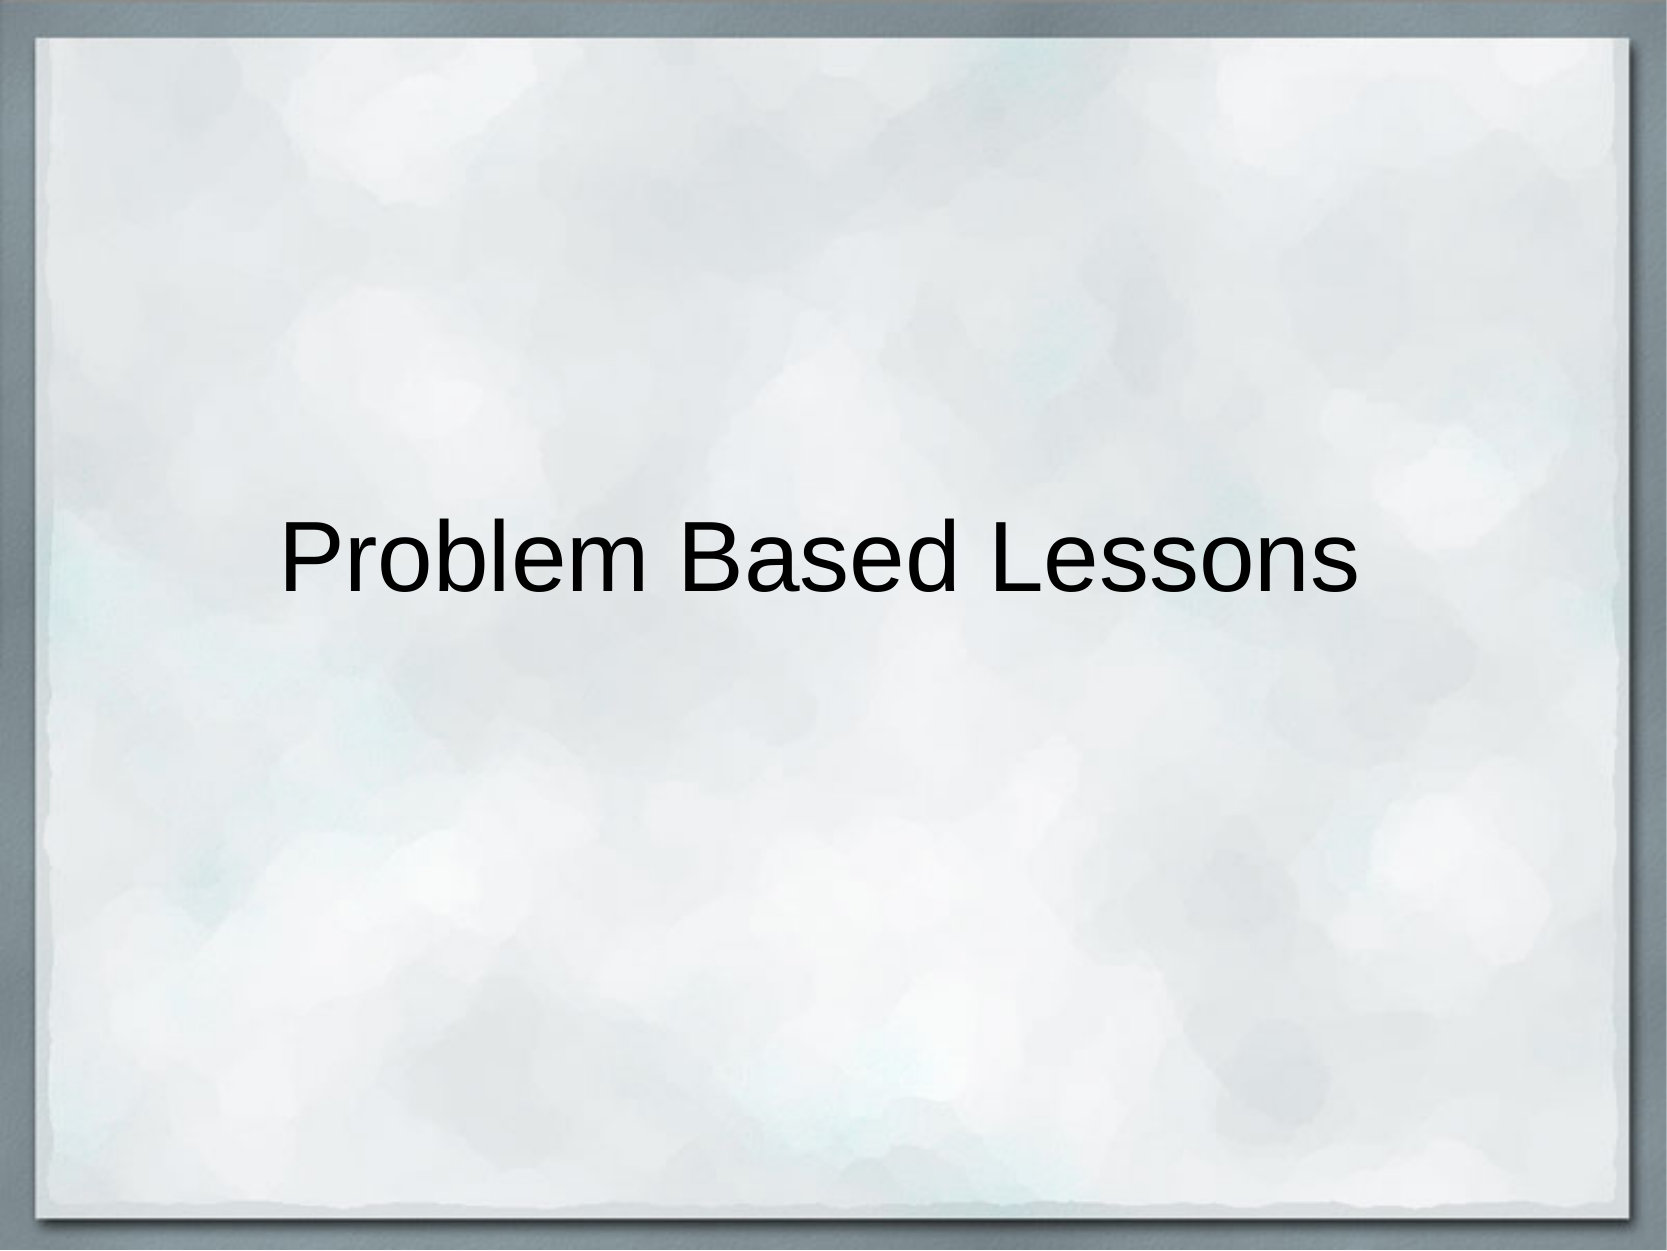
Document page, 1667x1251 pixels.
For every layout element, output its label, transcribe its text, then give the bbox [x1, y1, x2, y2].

title Problem Based Lessons [140, 500, 1526, 700]
picture [0, 0, 1667, 1250]
